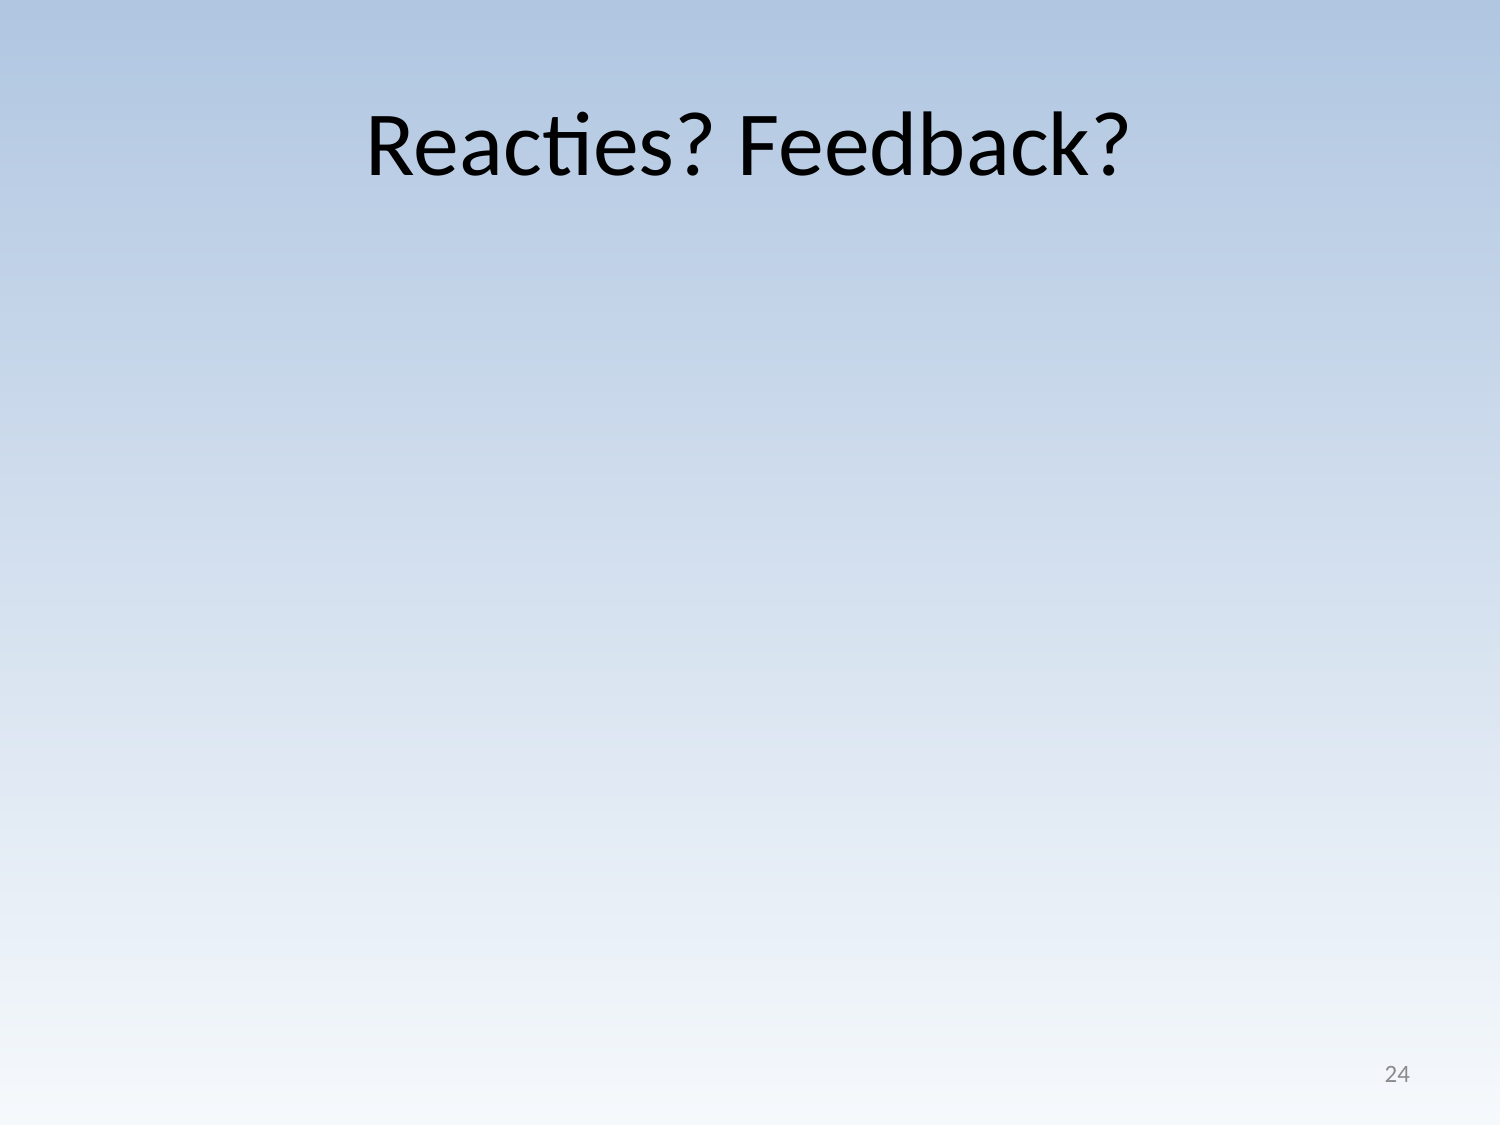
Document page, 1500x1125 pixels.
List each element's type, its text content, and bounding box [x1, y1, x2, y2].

title Reacties? Feedback? [75, 45, 1425, 233]
slide_number 24 [1074, 1042, 1425, 1103]
